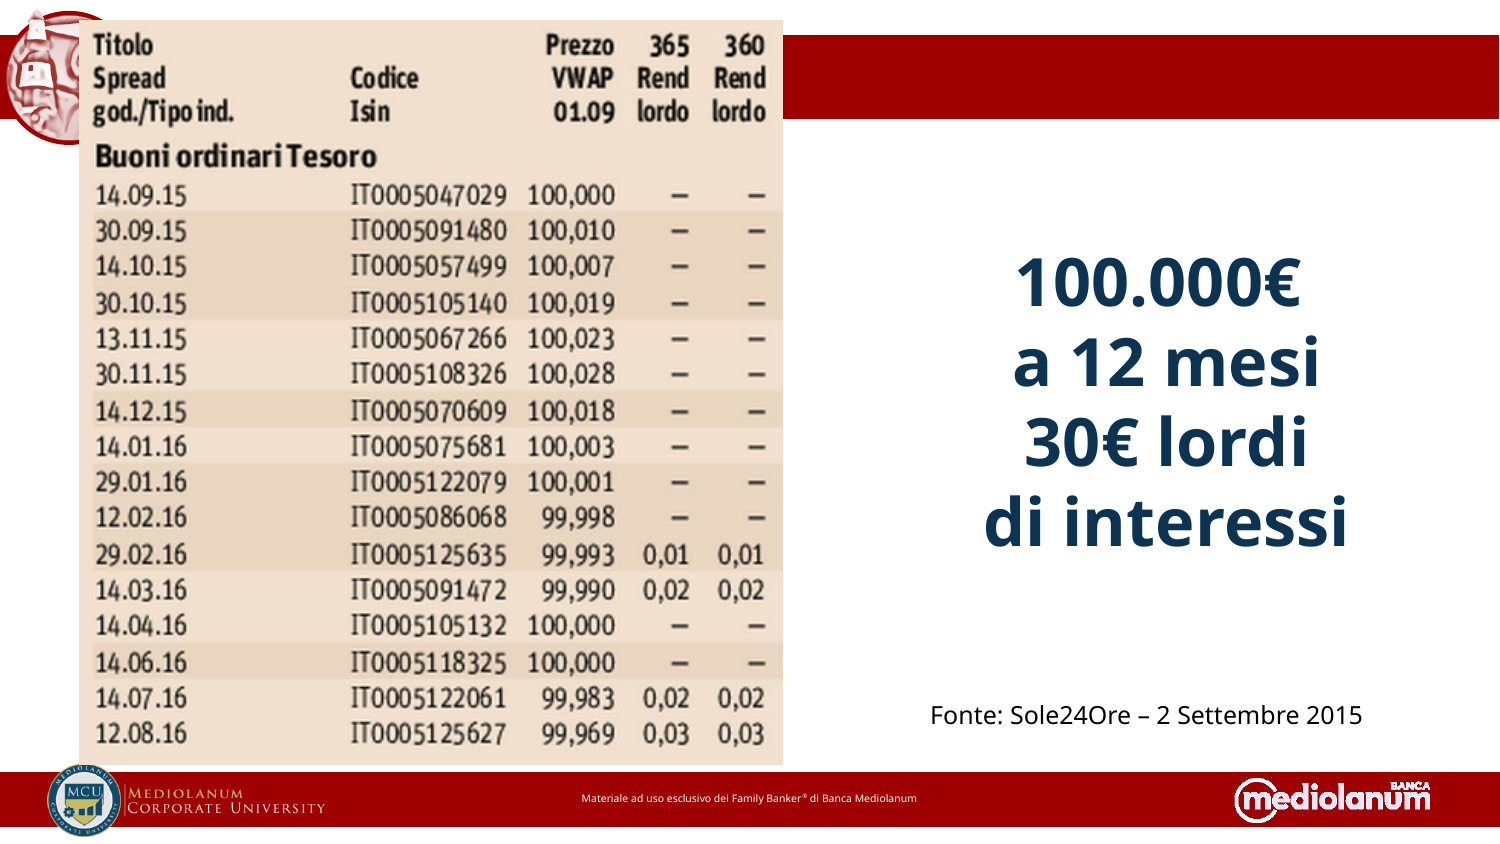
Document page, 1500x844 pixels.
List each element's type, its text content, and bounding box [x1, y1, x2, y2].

picture [47, 19, 783, 837]
text_box Fonte: Sole24Ore – 2 Settembre 2015 [915, 692, 1495, 737]
text_box 100.000€ a 12 mesi 30€ lordi di interessi [856, 232, 1478, 568]
